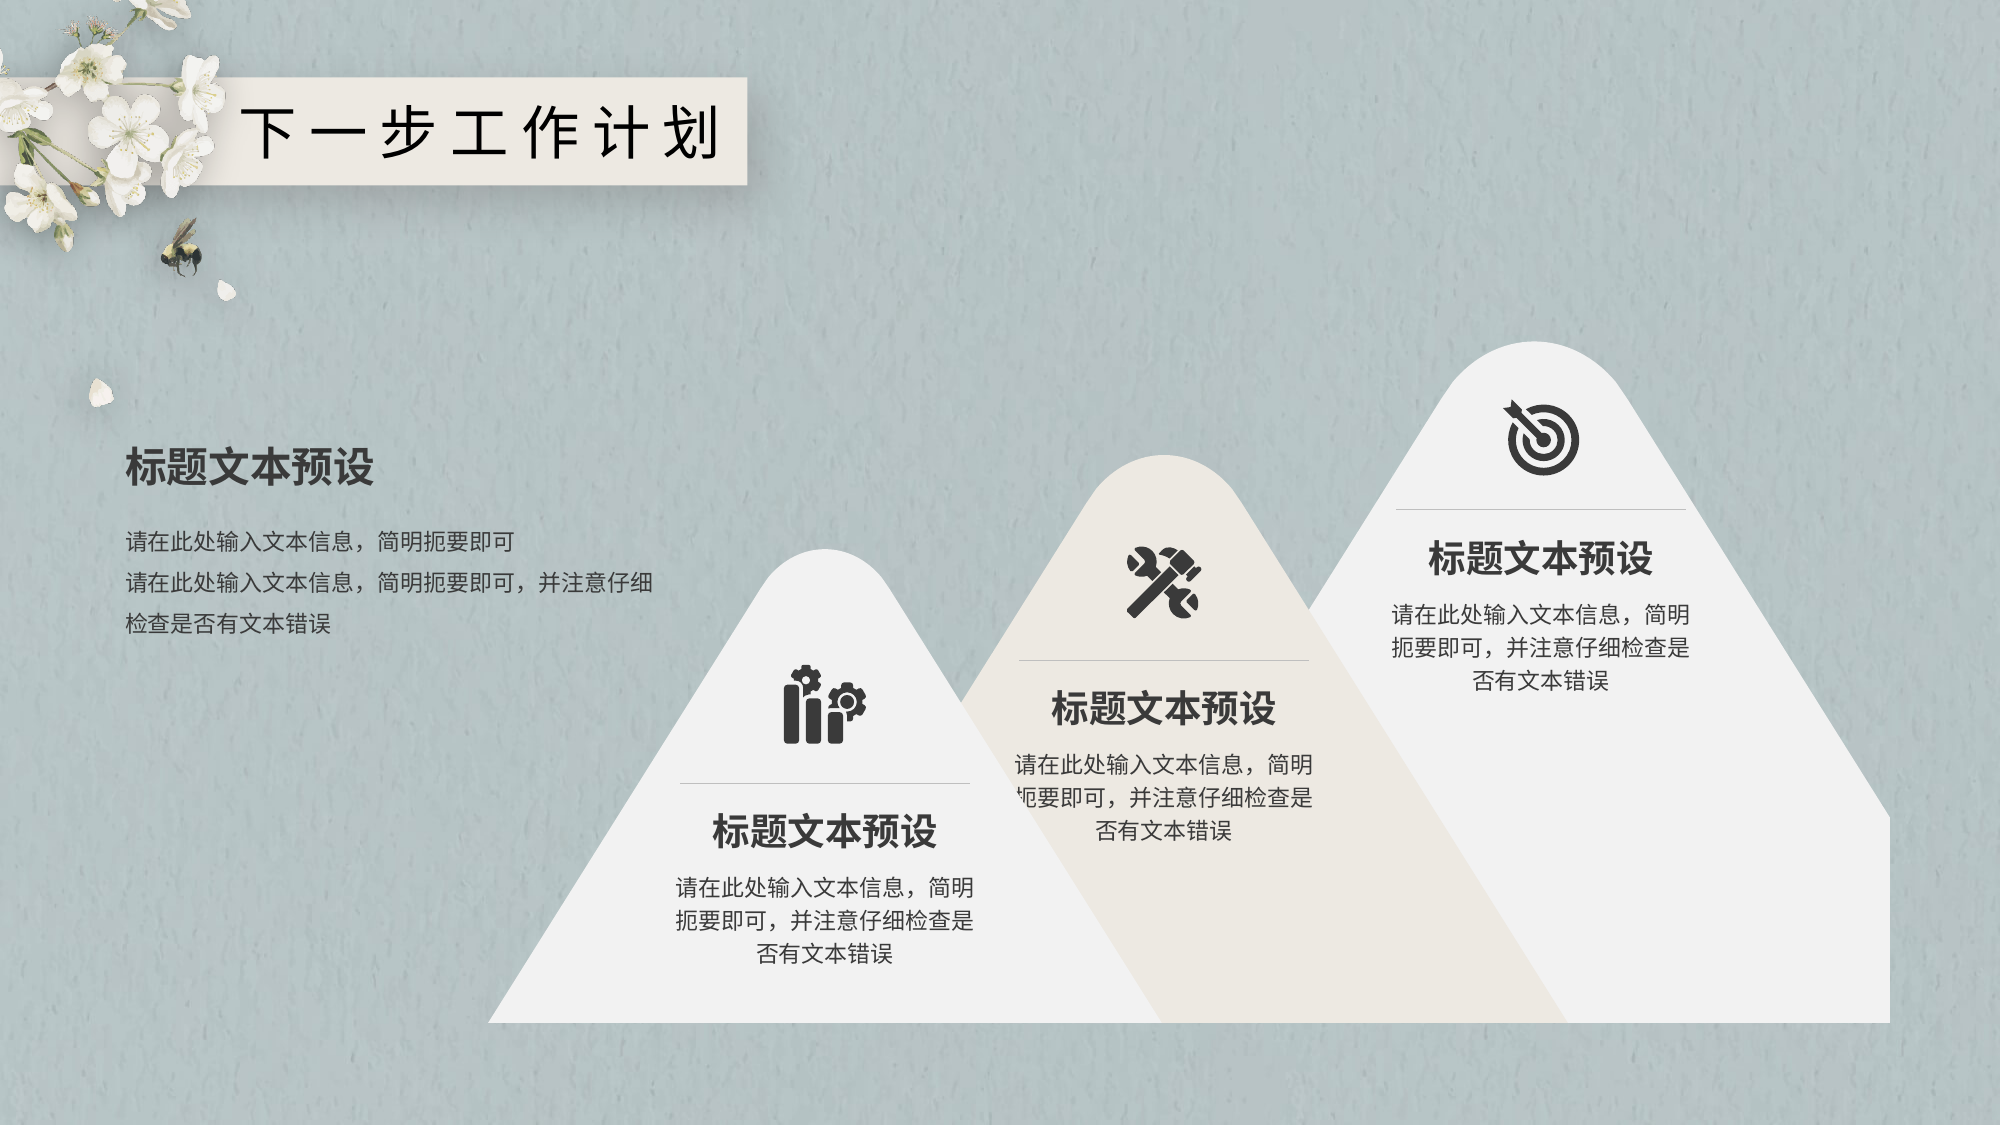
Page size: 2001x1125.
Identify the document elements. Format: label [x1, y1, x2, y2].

text_box [760, 454, 1568, 1023]
text_box [0, 0, 748, 429]
picture [0, 0, 2000, 1125]
text_box [1049, 341, 1890, 1023]
text_box [109, 433, 681, 725]
text_box [488, 549, 1162, 1023]
